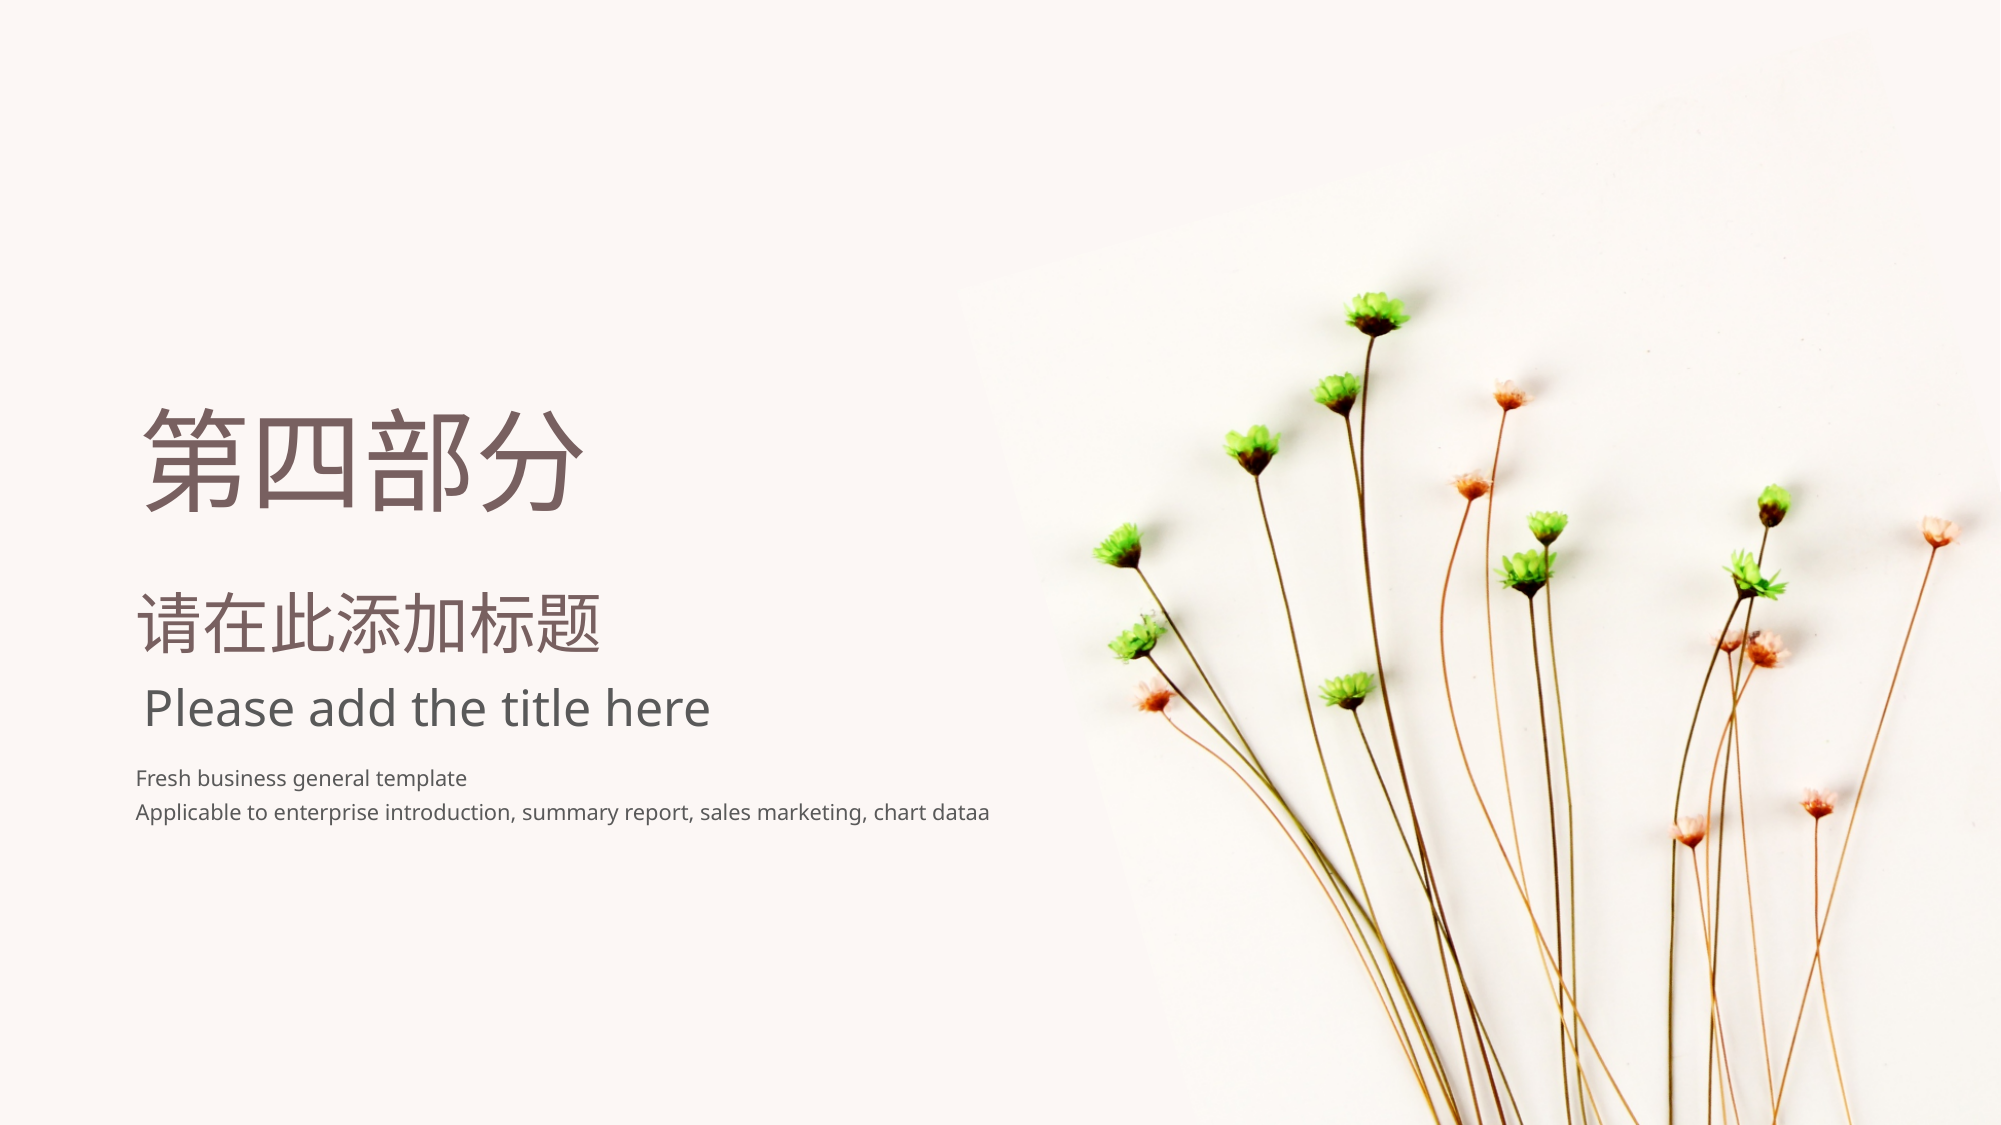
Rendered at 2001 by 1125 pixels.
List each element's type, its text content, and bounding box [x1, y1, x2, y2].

text_box 第四部分 [123, 384, 604, 534]
text_box 请在此添加标题 [120, 574, 703, 670]
text_box Fresh business general template Applicable to enterprise introduction, summary report, sales marketing, chart dataa [120, 749, 1040, 833]
text_box Please add the title here [129, 668, 727, 744]
picture [956, 27, 2001, 1125]
